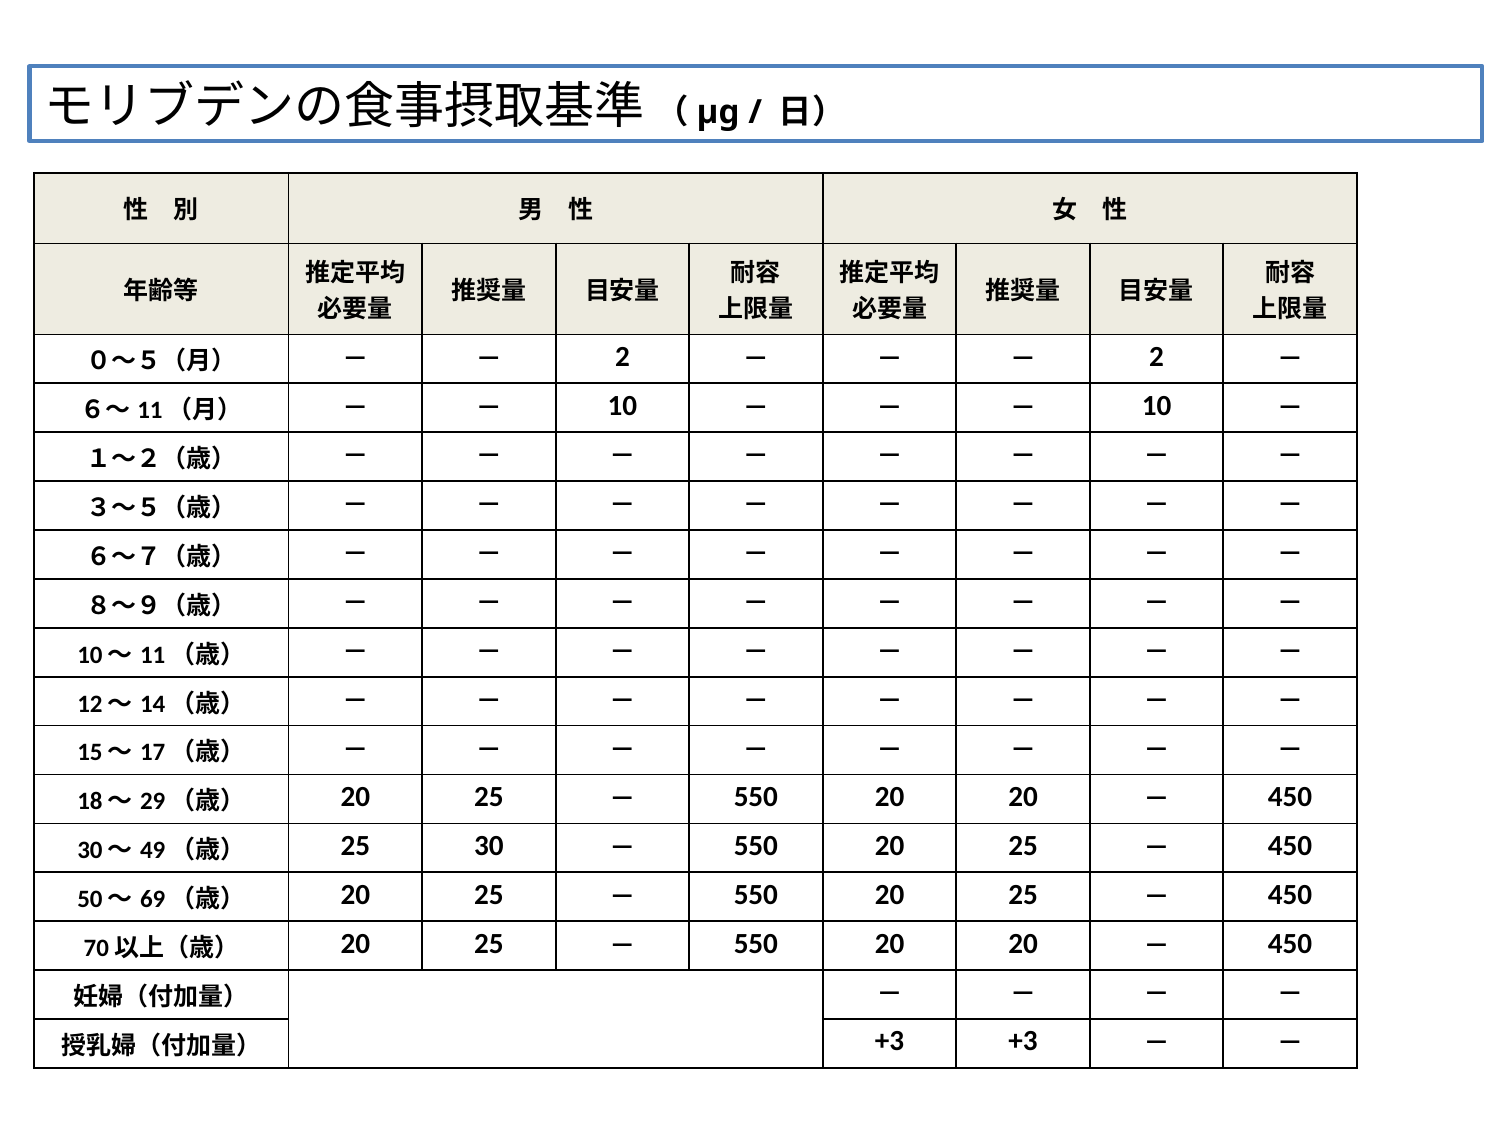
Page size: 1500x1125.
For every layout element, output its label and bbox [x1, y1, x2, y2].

table_cell [1091, 678, 1222, 725]
table_cell [289, 335, 421, 382]
table_cell [1224, 873, 1356, 920]
table_cell [557, 482, 688, 529]
table_cell [690, 726, 822, 774]
table_cell [1091, 384, 1222, 431]
table_cell [690, 335, 822, 382]
table_cell [957, 922, 1089, 969]
table_cell [35, 629, 288, 676]
table_cell [289, 580, 421, 627]
table_cell [423, 384, 555, 431]
table_cell [824, 678, 955, 725]
table_cell [824, 1020, 955, 1067]
text_box [27, 64, 1484, 143]
table_cell [1224, 922, 1356, 969]
table_cell [1091, 726, 1222, 774]
table_cell [289, 244, 421, 334]
table_cell [35, 971, 288, 1018]
table_cell [557, 335, 688, 382]
table_cell [957, 384, 1089, 431]
table_cell [557, 678, 688, 725]
table_cell [423, 335, 555, 382]
table_cell [423, 629, 555, 676]
table_cell [423, 678, 555, 725]
table_cell [35, 824, 288, 871]
table_cell [35, 775, 288, 823]
table_cell [690, 824, 822, 871]
table_cell [824, 873, 955, 920]
table_cell [1091, 335, 1222, 382]
table_cell [35, 384, 288, 431]
table_cell [824, 922, 955, 969]
table_cell [1224, 244, 1356, 334]
table_cell [423, 873, 555, 920]
table_cell [423, 531, 555, 578]
table_cell [1091, 1020, 1222, 1067]
table_cell [824, 433, 955, 480]
table_cell [289, 531, 421, 578]
table_cell [1224, 531, 1356, 578]
table_header [824, 174, 1356, 243]
table_cell [690, 629, 822, 676]
table_cell [557, 824, 688, 871]
table_cell [690, 482, 822, 529]
table_cell [957, 433, 1089, 480]
table_cell [957, 244, 1089, 334]
table_cell [289, 384, 421, 431]
table_cell [1091, 629, 1222, 676]
table_cell [1091, 775, 1222, 823]
table_cell [1224, 335, 1356, 382]
table_cell [1091, 531, 1222, 578]
table_cell [1224, 678, 1356, 725]
table_cell [557, 922, 688, 969]
table_cell [423, 244, 555, 334]
table_cell [557, 531, 688, 578]
table_cell [957, 824, 1089, 871]
table_cell [690, 678, 822, 725]
table_cell [824, 726, 955, 774]
table_cell [1091, 971, 1222, 1018]
table_cell [957, 971, 1089, 1018]
table_cell [690, 775, 822, 823]
table_cell [1224, 482, 1356, 529]
table_cell [35, 873, 288, 920]
table_cell [957, 580, 1089, 627]
table_cell [690, 580, 822, 627]
table_cell [824, 335, 955, 382]
table_cell [1224, 580, 1356, 627]
table_cell [690, 531, 822, 578]
table_cell [824, 580, 955, 627]
table_cell [1224, 433, 1356, 480]
table_cell [289, 726, 421, 774]
table_cell [423, 482, 555, 529]
table_cell [1224, 824, 1356, 871]
table_cell [423, 726, 555, 774]
table_cell [824, 775, 955, 823]
table_cell [557, 580, 688, 627]
table_cell [289, 482, 421, 529]
table_cell [1091, 482, 1222, 529]
table_cell [1224, 384, 1356, 431]
table_cell [824, 482, 955, 529]
table_header [35, 174, 288, 243]
table_cell [35, 726, 288, 774]
table_cell [1224, 1020, 1356, 1067]
table_cell [1224, 775, 1356, 823]
table_cell [690, 244, 822, 334]
table_cell [957, 775, 1089, 823]
table_cell [690, 873, 822, 920]
table_cell [35, 678, 288, 725]
table_cell [824, 629, 955, 676]
table_cell [824, 244, 955, 334]
table_cell [289, 922, 421, 969]
table_cell [289, 433, 421, 480]
table_cell [690, 433, 822, 480]
table_cell [423, 775, 555, 823]
table_cell [423, 824, 555, 871]
table_cell [35, 580, 288, 627]
table_cell [289, 629, 421, 676]
table_cell [824, 824, 955, 871]
table_cell [557, 244, 688, 334]
table_cell [957, 678, 1089, 725]
table_cell [957, 1020, 1089, 1067]
table_cell [557, 384, 688, 431]
table_cell [557, 629, 688, 676]
table_cell [35, 482, 288, 529]
table_cell [35, 922, 288, 969]
table_cell [557, 775, 688, 823]
table_cell [957, 726, 1089, 774]
table_header [289, 174, 822, 243]
table_cell [1091, 433, 1222, 480]
table_cell [1091, 244, 1222, 334]
table_cell [289, 775, 421, 823]
table_cell [557, 433, 688, 480]
table_cell [423, 580, 555, 627]
table_cell [35, 433, 288, 480]
table_cell [690, 384, 822, 431]
table_cell [957, 873, 1089, 920]
table_cell [1091, 922, 1222, 969]
table_cell [1091, 824, 1222, 871]
table_cell [557, 726, 688, 774]
table_cell [957, 335, 1089, 382]
table_cell [289, 678, 421, 725]
table_cell [289, 971, 822, 1067]
table_cell [35, 1020, 288, 1067]
table_cell [289, 873, 421, 920]
table_cell [957, 482, 1089, 529]
table_cell [1091, 873, 1222, 920]
table_cell [35, 531, 288, 578]
table_cell [690, 922, 822, 969]
table_cell [957, 531, 1089, 578]
table_cell [423, 433, 555, 480]
table_cell [35, 335, 288, 382]
table_cell [423, 922, 555, 969]
table_cell [557, 873, 688, 920]
table_cell [289, 824, 421, 871]
table_cell [35, 244, 288, 334]
table_cell [1224, 726, 1356, 774]
table_cell [824, 531, 955, 578]
table_cell [1091, 580, 1222, 627]
table_cell [1224, 629, 1356, 676]
table_cell [1224, 971, 1356, 1018]
table_cell [957, 629, 1089, 676]
table_cell [824, 384, 955, 431]
table_cell [824, 971, 955, 1018]
